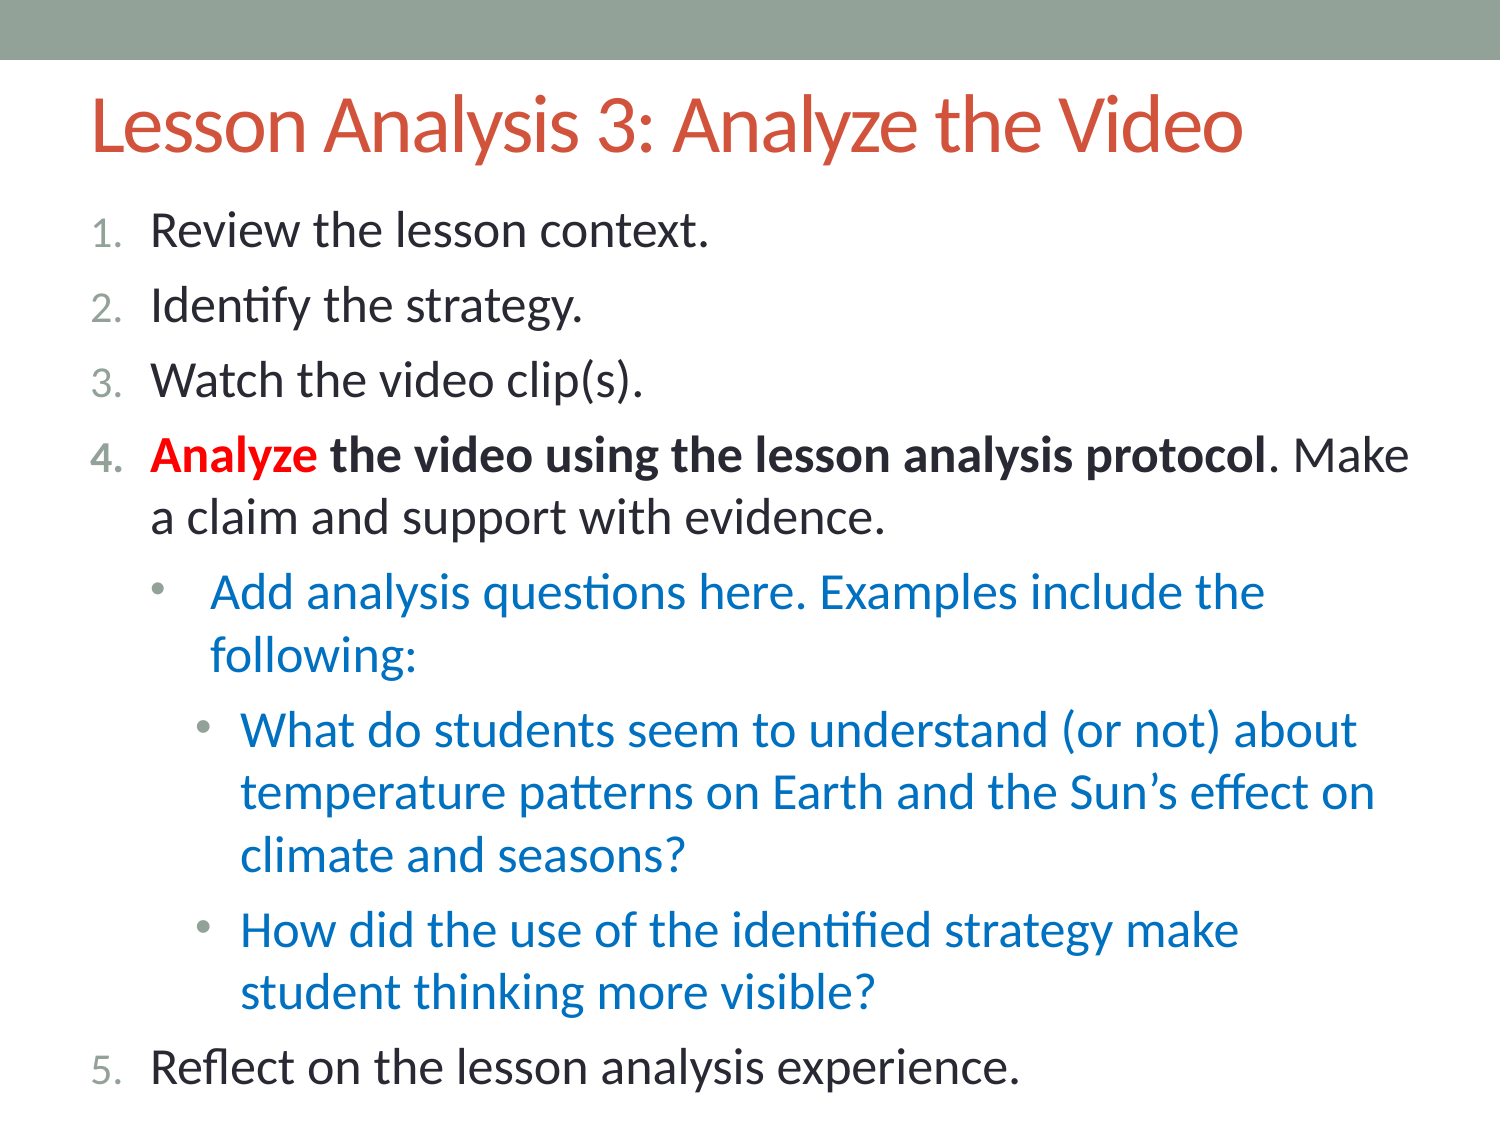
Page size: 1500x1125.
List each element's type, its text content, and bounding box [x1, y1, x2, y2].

list Review the lesson context. Identify the strategy. Watch the video clip(s). Analyze the video using the lesson analysis protocol. Make a claim and support with evidence. Add analysis questions here. Examples include the following: What do students seem to understand (or not) about temperature patterns on Earth and the Sun’s effect on climate and seasons? How did the use of the identified strategy make student thinking more visible? Reflect on the lesson analysis experience. [75, 187, 1425, 1075]
title Lesson Analysis 3: Analyze the Video [75, 37, 1425, 187]
